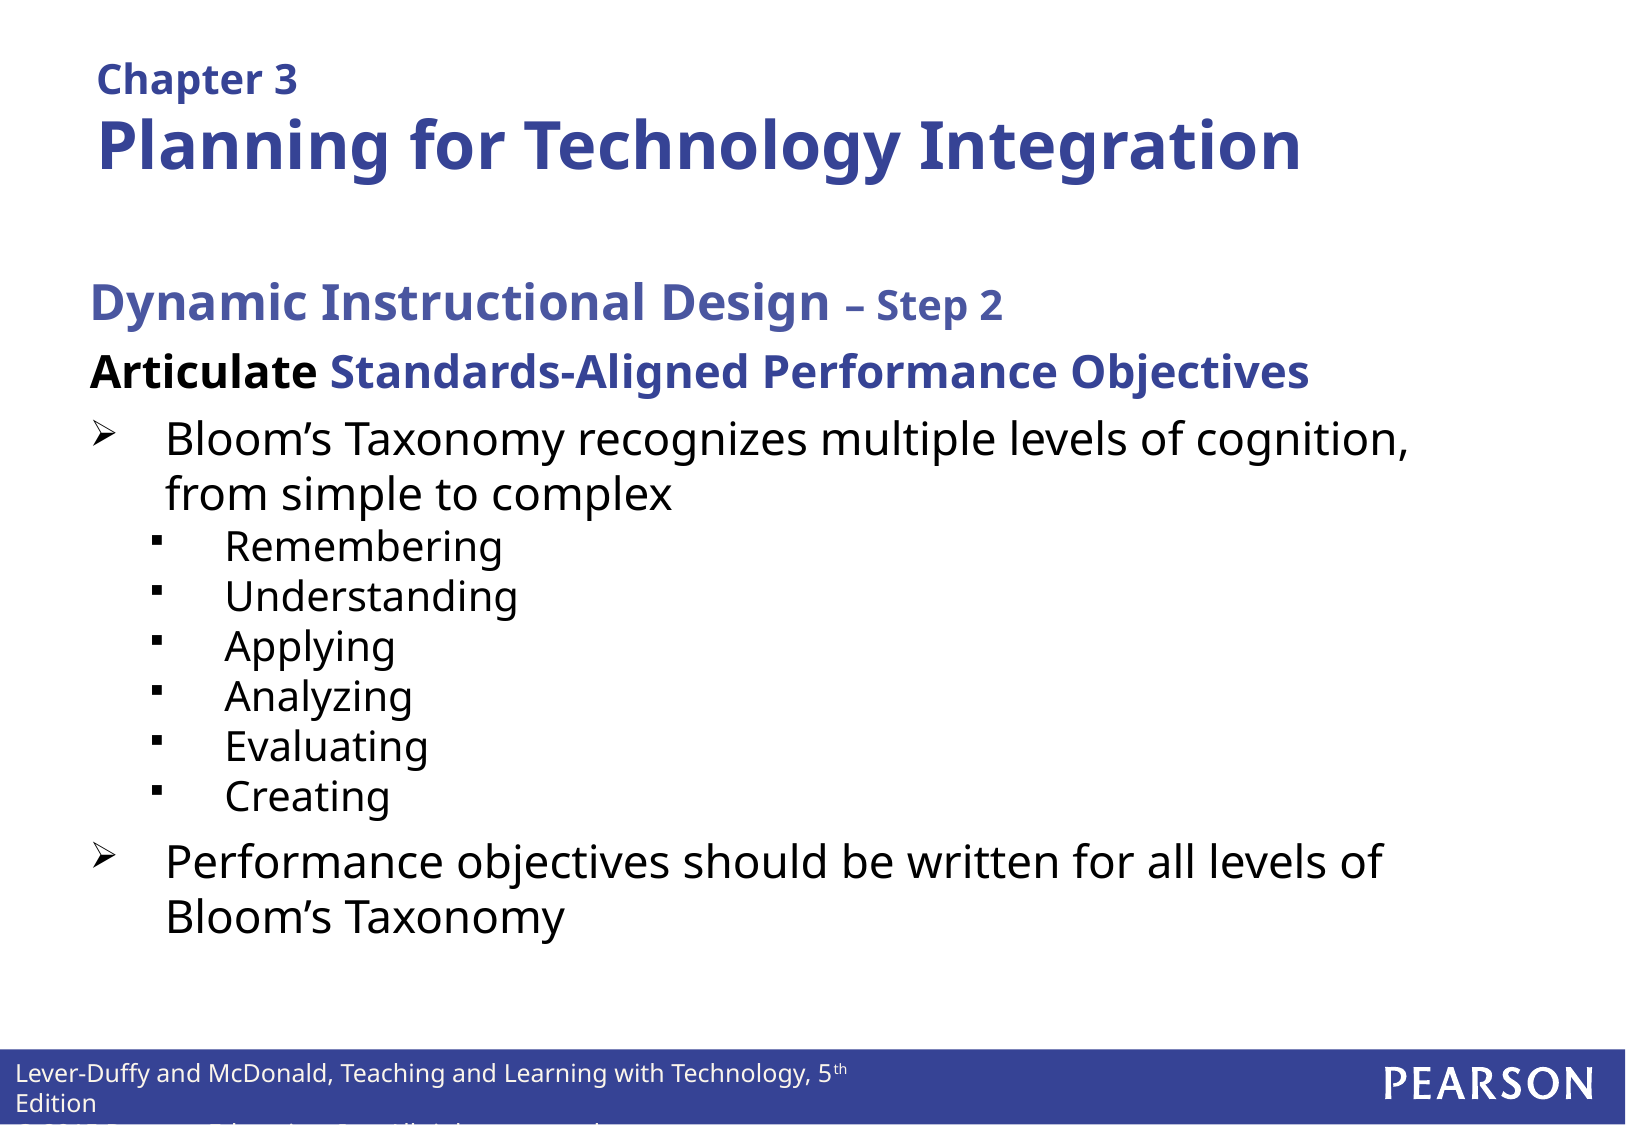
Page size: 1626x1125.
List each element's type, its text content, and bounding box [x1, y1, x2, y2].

list Dynamic Instructional Design – Step 2 Articulate Standards-Aligned Performance Objectives Bloom’s Taxonomy recognizes multiple levels of cognition, from simple to complex Remembering Understanding Applying Analyzing Evaluating Creating Performance objectives should be written for all levels of Bloom’s Taxonomy [75, 262, 1538, 1005]
title Chapter 3 Planning for Technology Integration [81, 45, 1544, 233]
